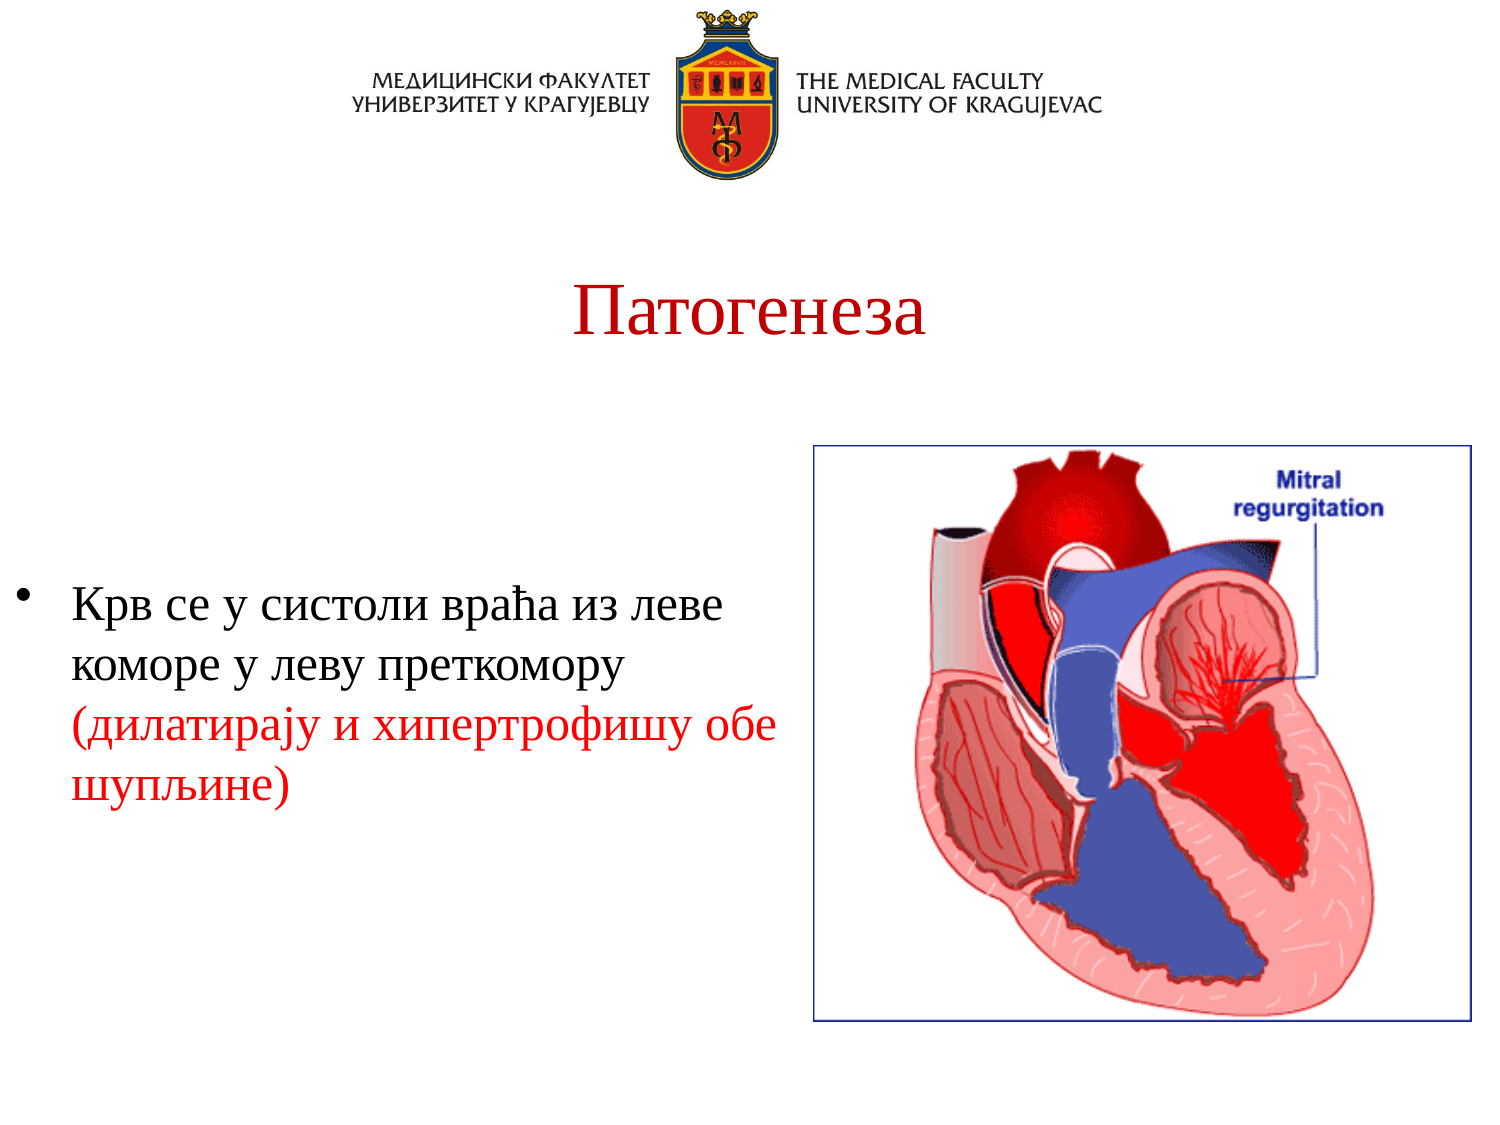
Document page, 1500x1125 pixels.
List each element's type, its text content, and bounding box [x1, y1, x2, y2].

picture [813, 445, 1473, 1023]
list Крв се у систоли враћа из леве коморе у леву преткомору (дилатирају и хипертрофишу обе шупљине) [0, 562, 808, 868]
picture [328, 0, 1125, 191]
title Патогенеза [75, 210, 1425, 399]
